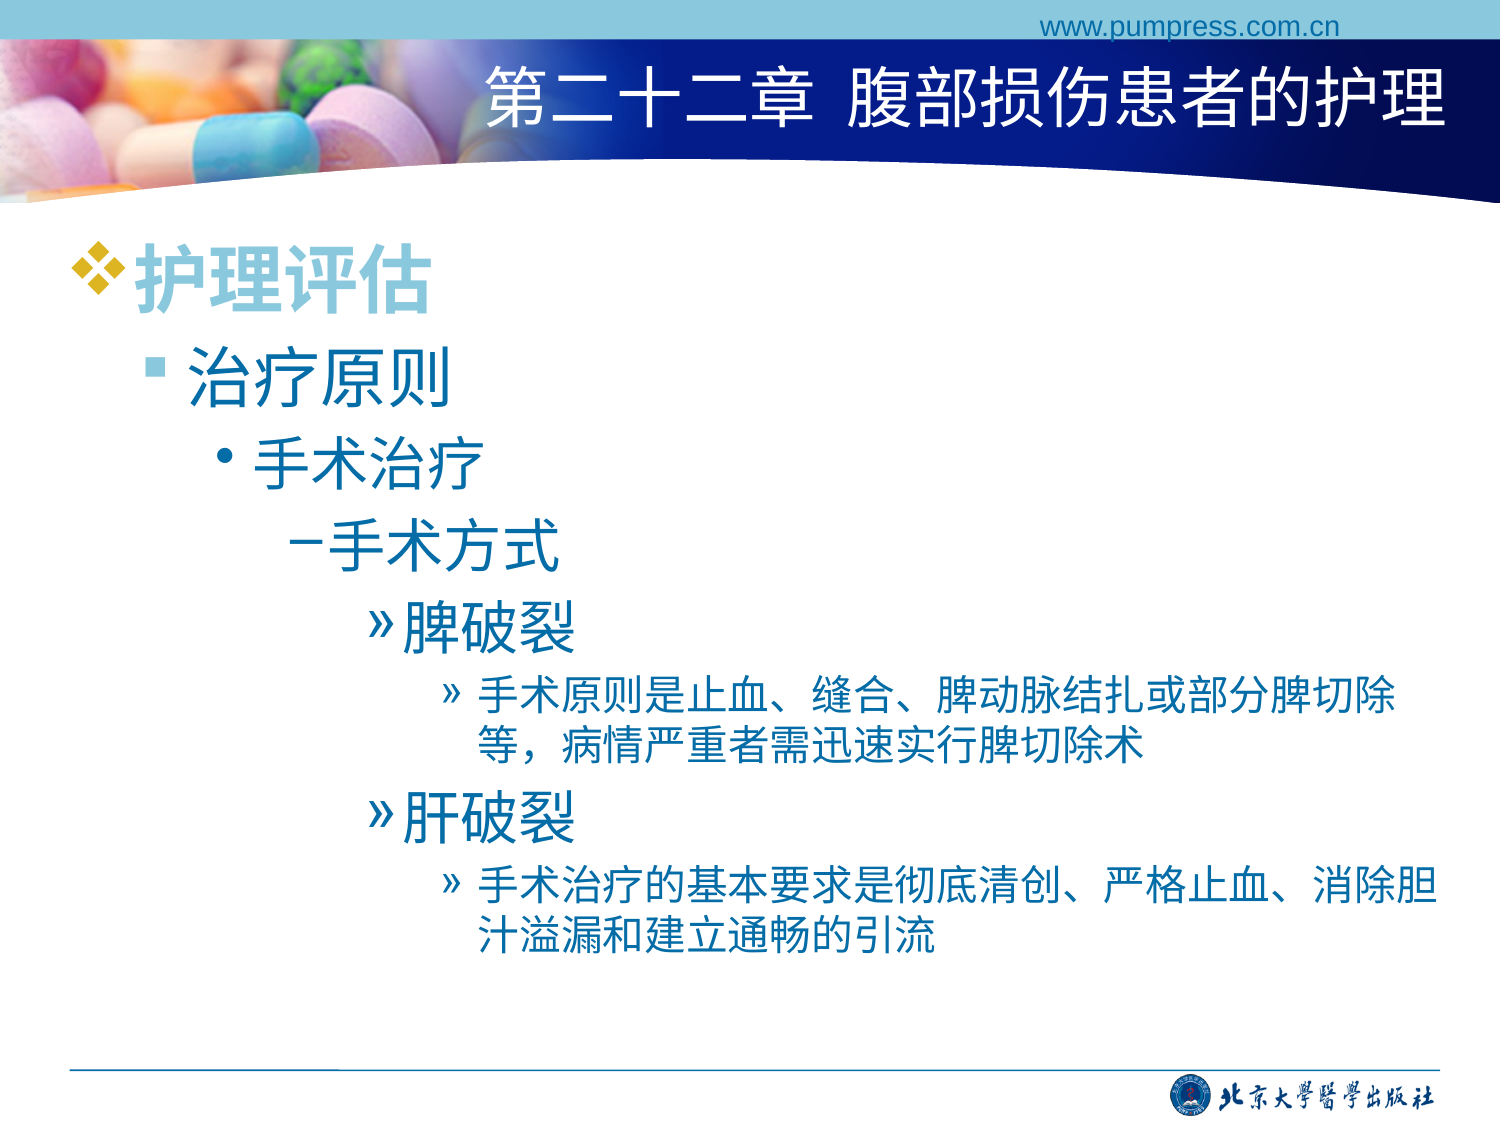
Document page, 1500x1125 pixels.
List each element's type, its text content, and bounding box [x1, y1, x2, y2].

list 护理评估 治疗原则 手术治疗 手术方式 脾破裂 手术原则是止血、缝合、脾动脉结扎或部分脾切除等，病情严重者需迅速实行脾切除术 肝破裂 手术治疗的基本要求是彻底清创、严格止血、消除胆汁溢漏和建立通畅的引流 [49, 224, 1463, 1026]
title 第二十二章 腹部损伤患者的护理 [137, 49, 1463, 143]
slide_number www.pumpress.com.cn [1025, 0, 1463, 38]
picture [0, 40, 1500, 203]
picture [1170, 1074, 1436, 1118]
